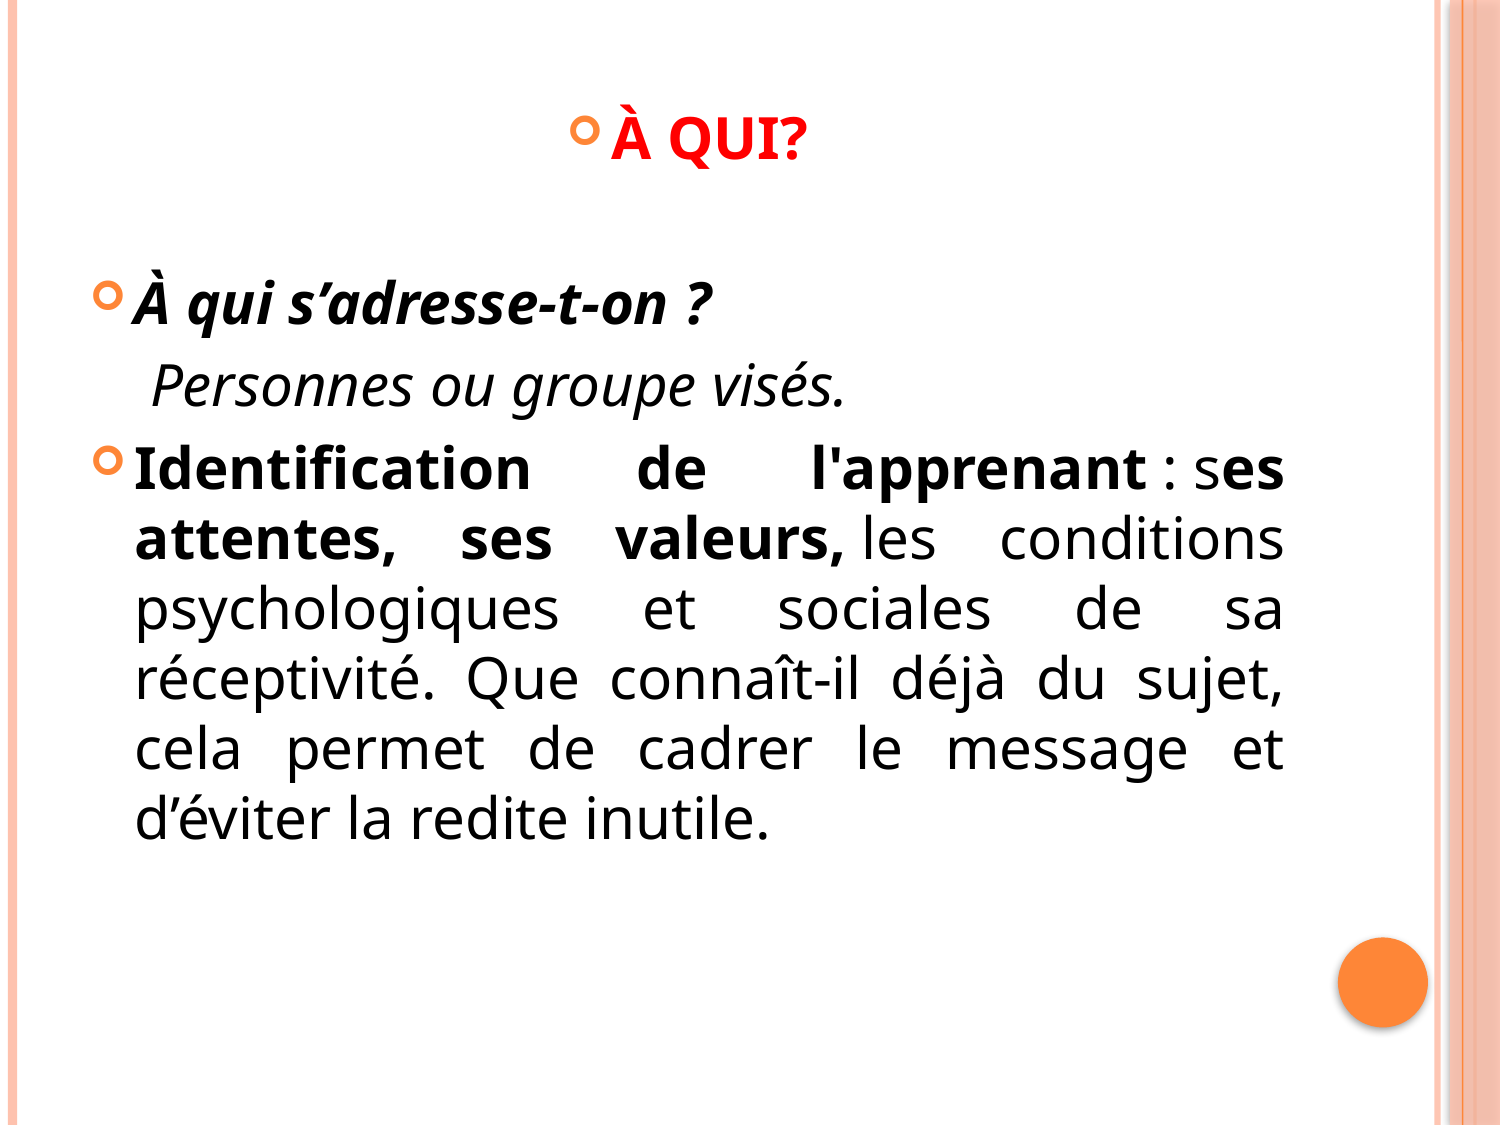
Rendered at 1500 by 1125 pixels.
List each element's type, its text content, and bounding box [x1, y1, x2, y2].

list À QUI? À qui s’adresse-t-on ? Personnes ou groupe visés. Identification de l'apprenant : ses attentes, ses valeurs, les conditions psychologiques et sociales de sa réceptivité. Que connaît-il déjà du sujet, cela permet de cadrer le message et d’éviter la redite inutile. [75, 93, 1300, 1062]
